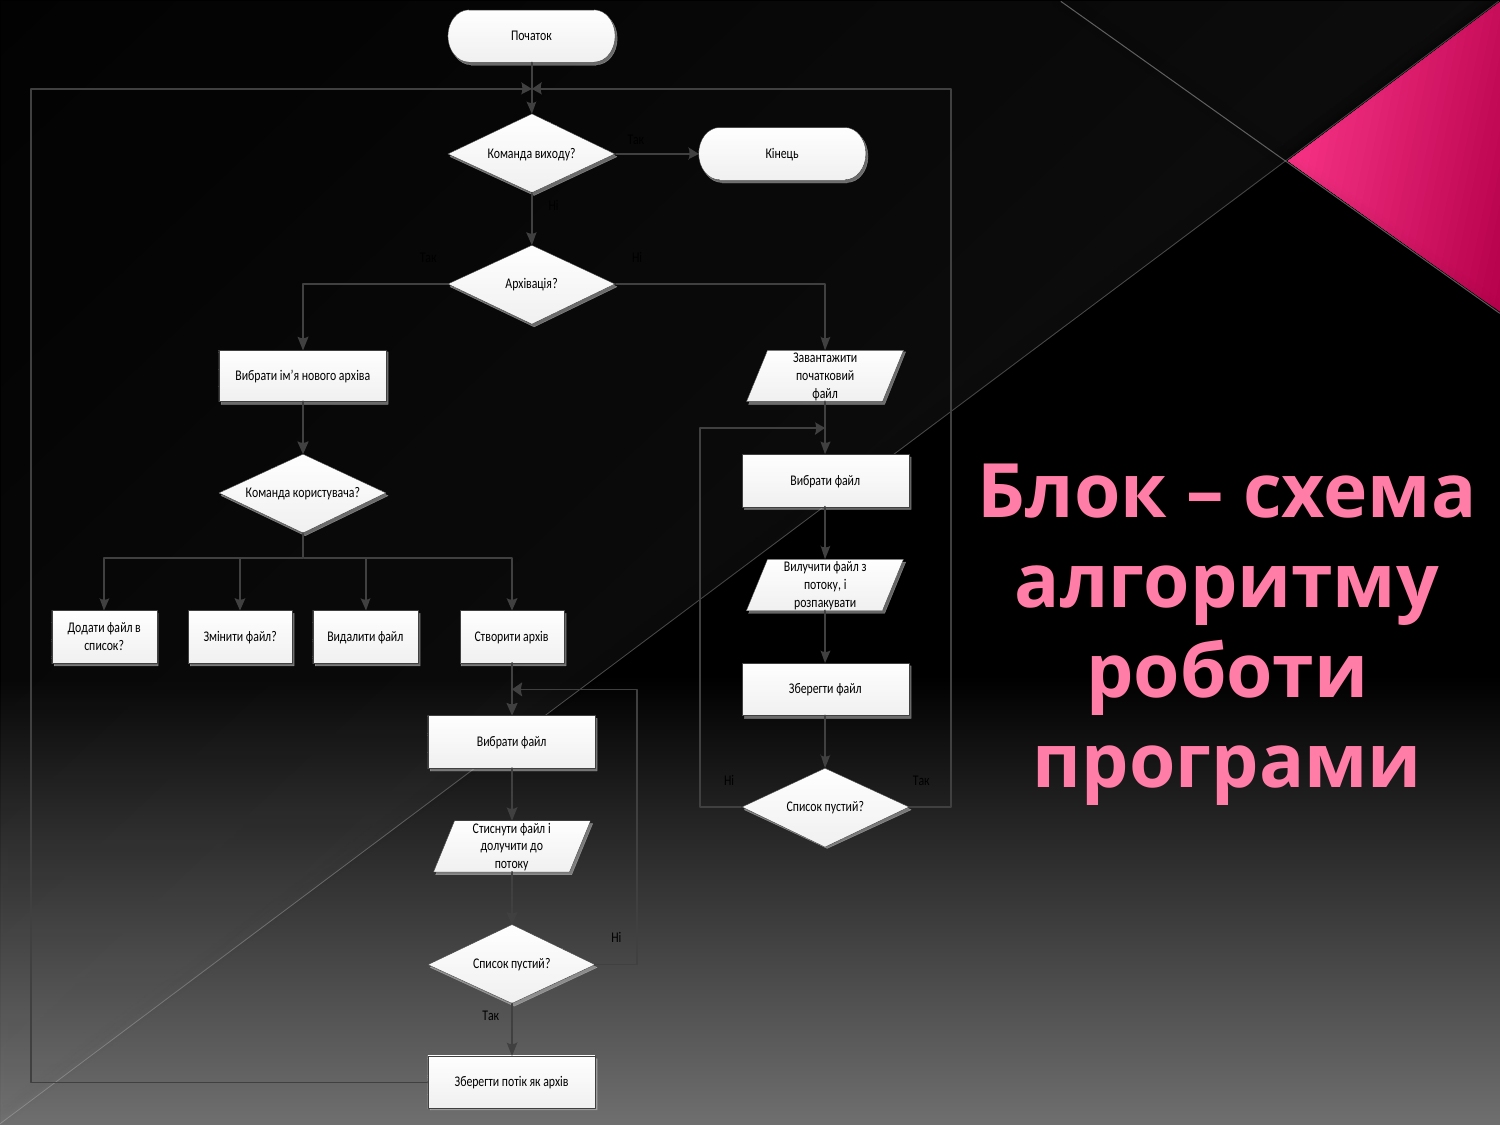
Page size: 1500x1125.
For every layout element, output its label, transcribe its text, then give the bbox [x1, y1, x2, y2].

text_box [0, 6, 983, 1114]
title Блок – схема алгоритму роботи програми [986, 292, 1500, 953]
